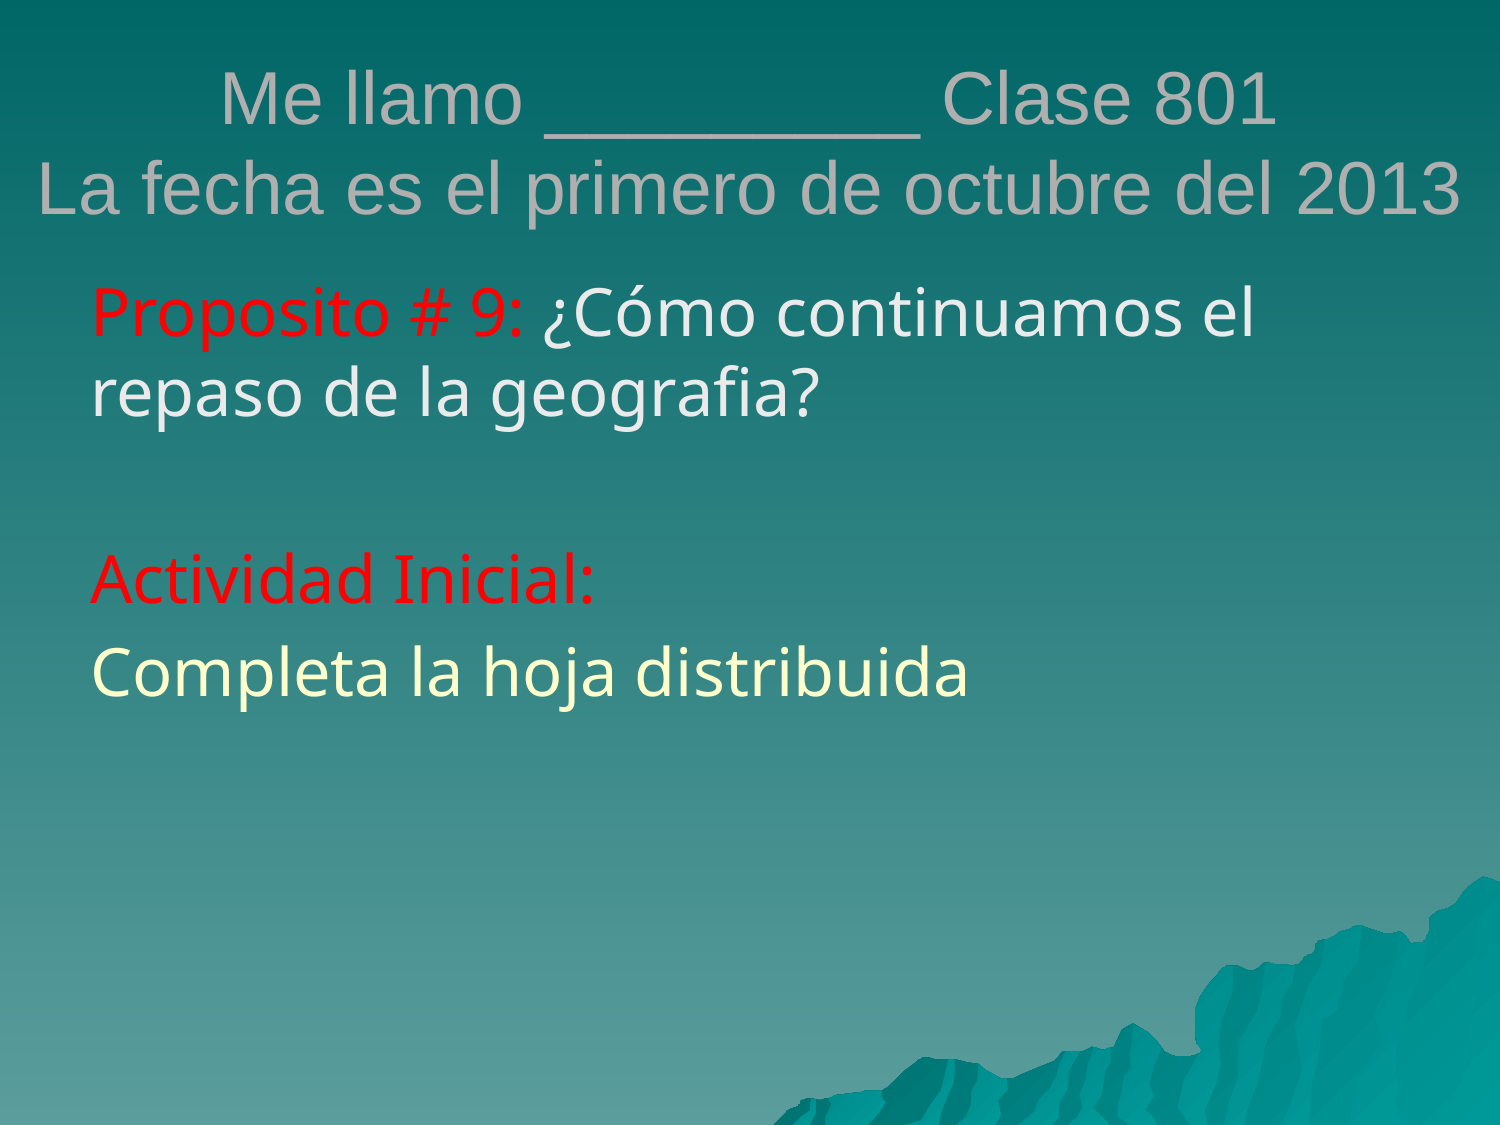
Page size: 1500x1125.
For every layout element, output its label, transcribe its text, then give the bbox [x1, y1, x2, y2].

list Proposito # 9: ¿Cómo continuamos el repaso de la geografia? Actividad Inicial: Completa la hoja distribuida [75, 262, 1425, 1006]
title Me llamo _________ Clase 801 La fecha es el primero de octubre del 2013 [0, 45, 1500, 233]
